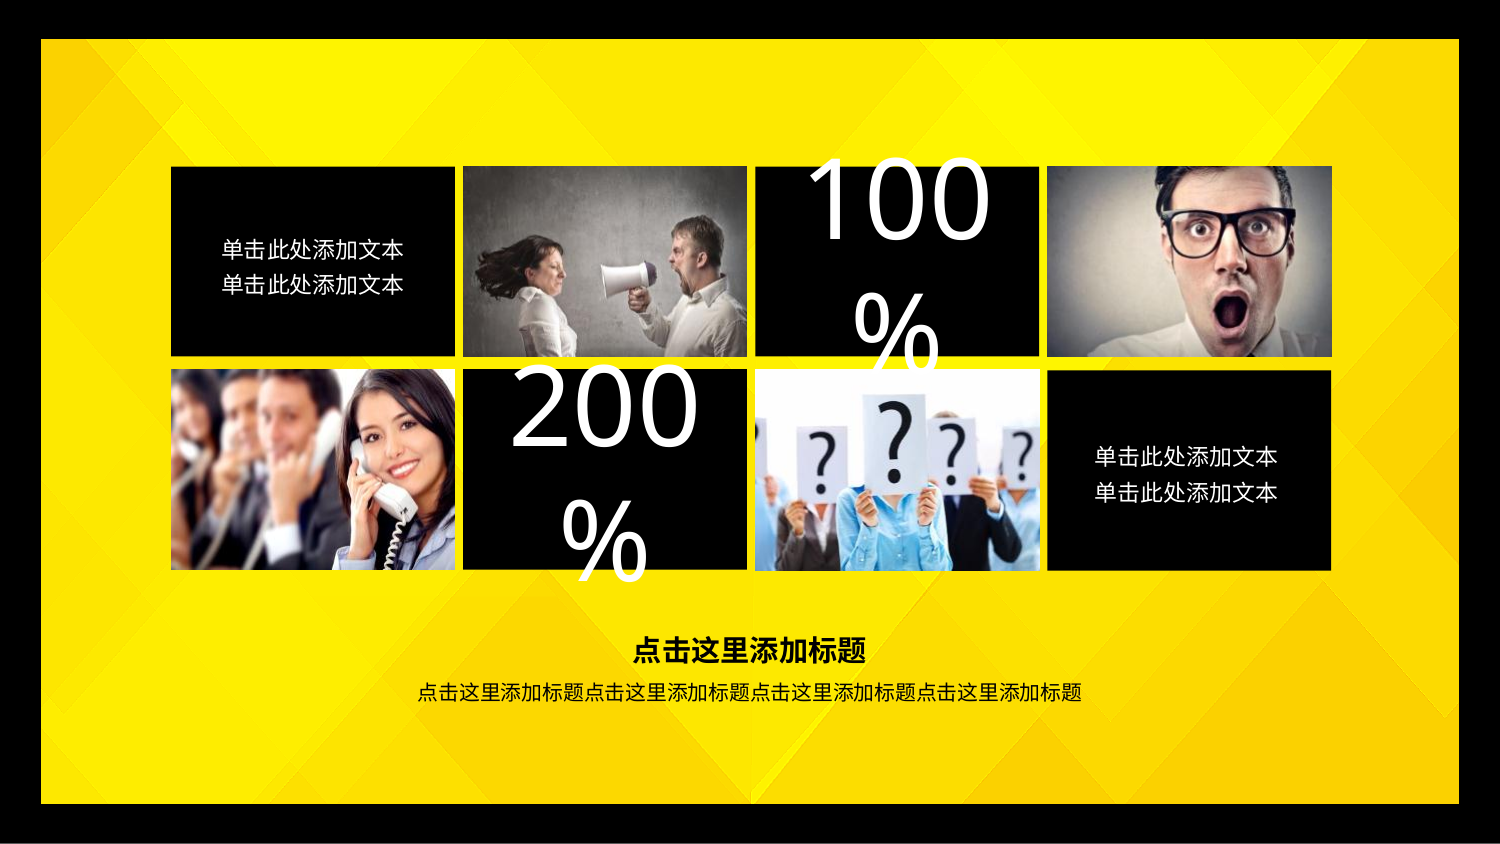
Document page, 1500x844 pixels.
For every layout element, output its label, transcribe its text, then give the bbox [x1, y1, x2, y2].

text_box 点击这里添加标题 点击这里添加标题点击这里添加标题点击这里添加标题点击这里添加标题 [143, 610, 1357, 709]
text_box [1047, 370, 1332, 571]
text_box 单击此处添加文本单击此处添加文本 [1080, 429, 1292, 512]
text_box [171, 166, 455, 357]
picture [41, 39, 1459, 804]
text_box 单击此处添加文本单击此处添加文本 [207, 221, 419, 305]
text_box 100% [755, 166, 1040, 357]
text_box 200% [463, 369, 747, 570]
